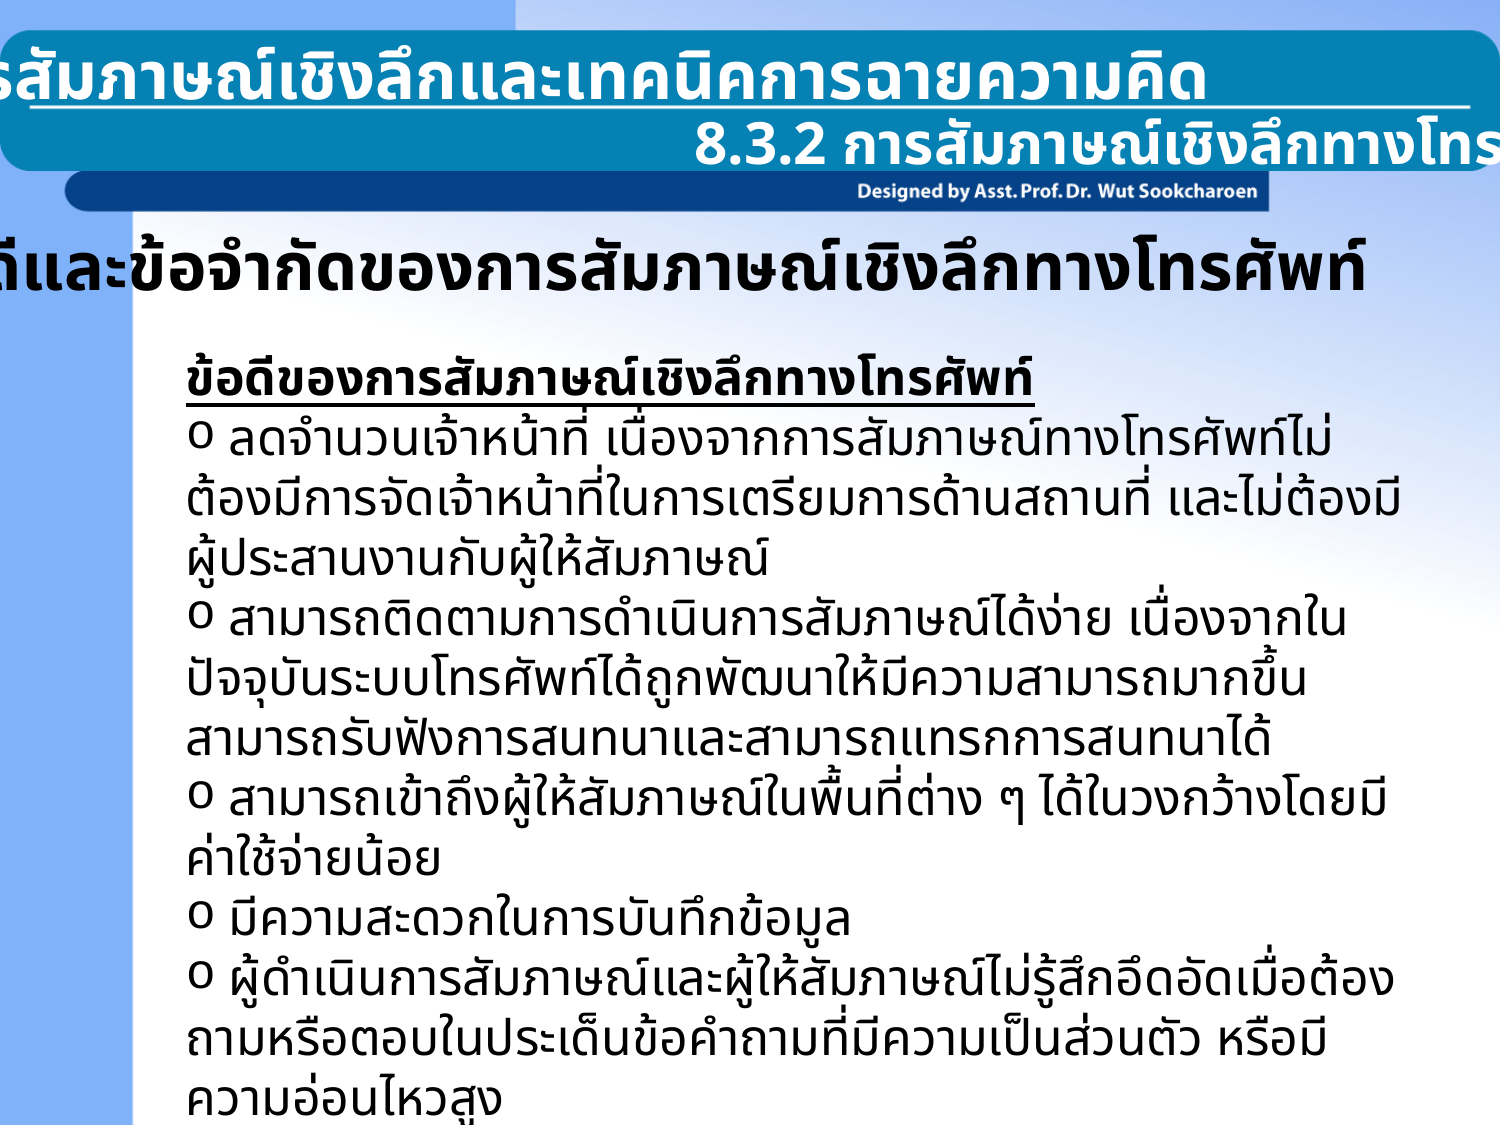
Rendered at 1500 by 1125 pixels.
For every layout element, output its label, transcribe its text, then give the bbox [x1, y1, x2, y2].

picture [0, 149, 1500, 1125]
text_box ข้อดีและข้อจำกัดของการสัมภาษณ์เชิงลึกทางโทรศัพท์ [0, 216, 1384, 312]
picture [0, 0, 1500, 53]
text_box 8.3.2 การสัมภาษณ์เชิงลึกทางโทรศัพท์ [679, 98, 1500, 184]
text_box 8.3 การสัมภาษณ์เชิงลึกและเทคนิคการฉายความคิด [0, 25, 1226, 121]
text_box ข้อดีของการสัมภาษณ์เชิงลึกทางโทรศัพท์ ลดจำนวนเจ้าหน้าที่ เนื่องจากการสัมภาษณ์ทางโทรศัพท์ไม่ต้องมีการจัดเจ้าหน้าที่ในการเตรียมการด้านสถานที่ และไม่ต้องมีผู้ประสานงานกับผู้ให้สัมภาษณ์ สามารถติดตามการดำเนินการสัมภาษณ์ได้ง่าย เนื่องจากในปัจจุบันระบบโทรศัพท์ได้ถูกพัฒนาให้มีความสามารถมากขึ้น สามารถรับฟังการสนทนาและสามารถแทรกการสนทนาได้ สามารถเข้าถึงผู้ให้สัมภาษณ์ในพื้นที่ต่าง ๆ ได้ในวงกว้างโดยมีค่าใช้จ่ายน้อย มีความสะดวกในการบันทึกข้อมูล ผู้ดำเนินการสัมภาษณ์และผู้ให้สัมภาษณ์ไม่รู้สึกอึดอัดเมื่อต้องถามหรือตอบในประเด็นข้อคำถามที่มีความเป็นส่วนตัว หรือมีความอ่อนไหวสูง [171, 338, 1424, 1125]
